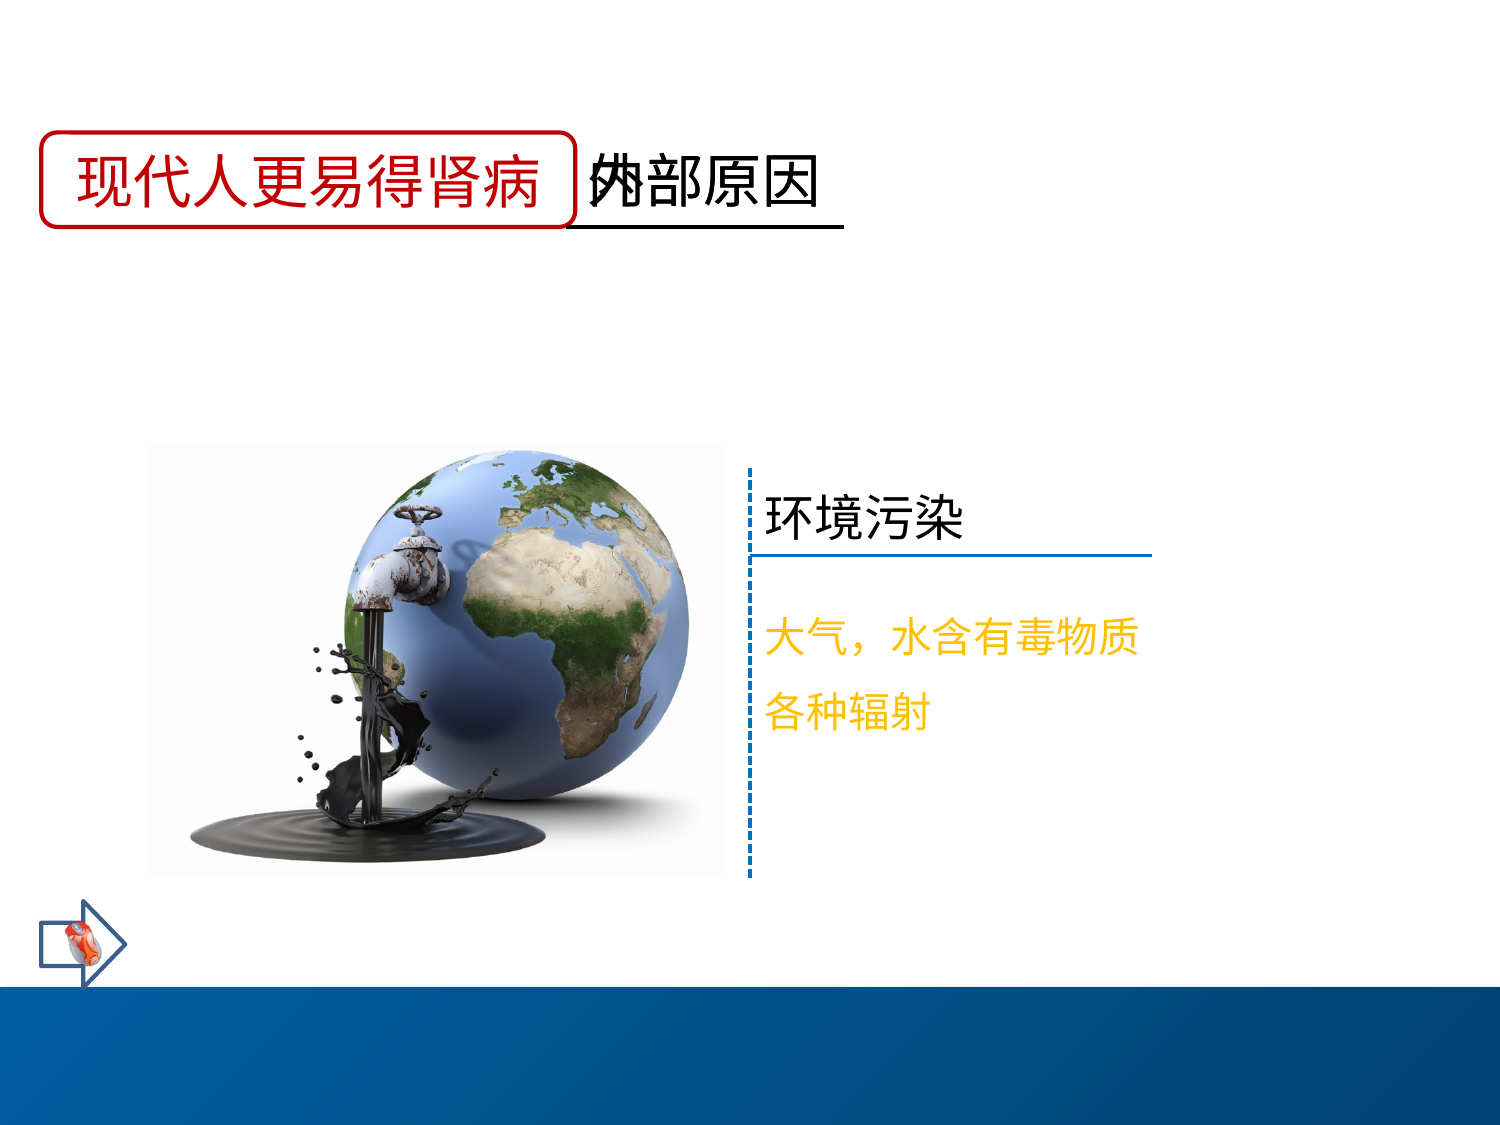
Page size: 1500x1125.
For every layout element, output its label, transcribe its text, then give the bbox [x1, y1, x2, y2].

picture [148, 444, 725, 876]
text_box [0, 986, 1500, 1125]
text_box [40, 900, 126, 988]
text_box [749, 467, 1211, 880]
text_box 外部原因 [572, 137, 845, 222]
text_box 现代人更易得肾病 [39, 130, 574, 230]
